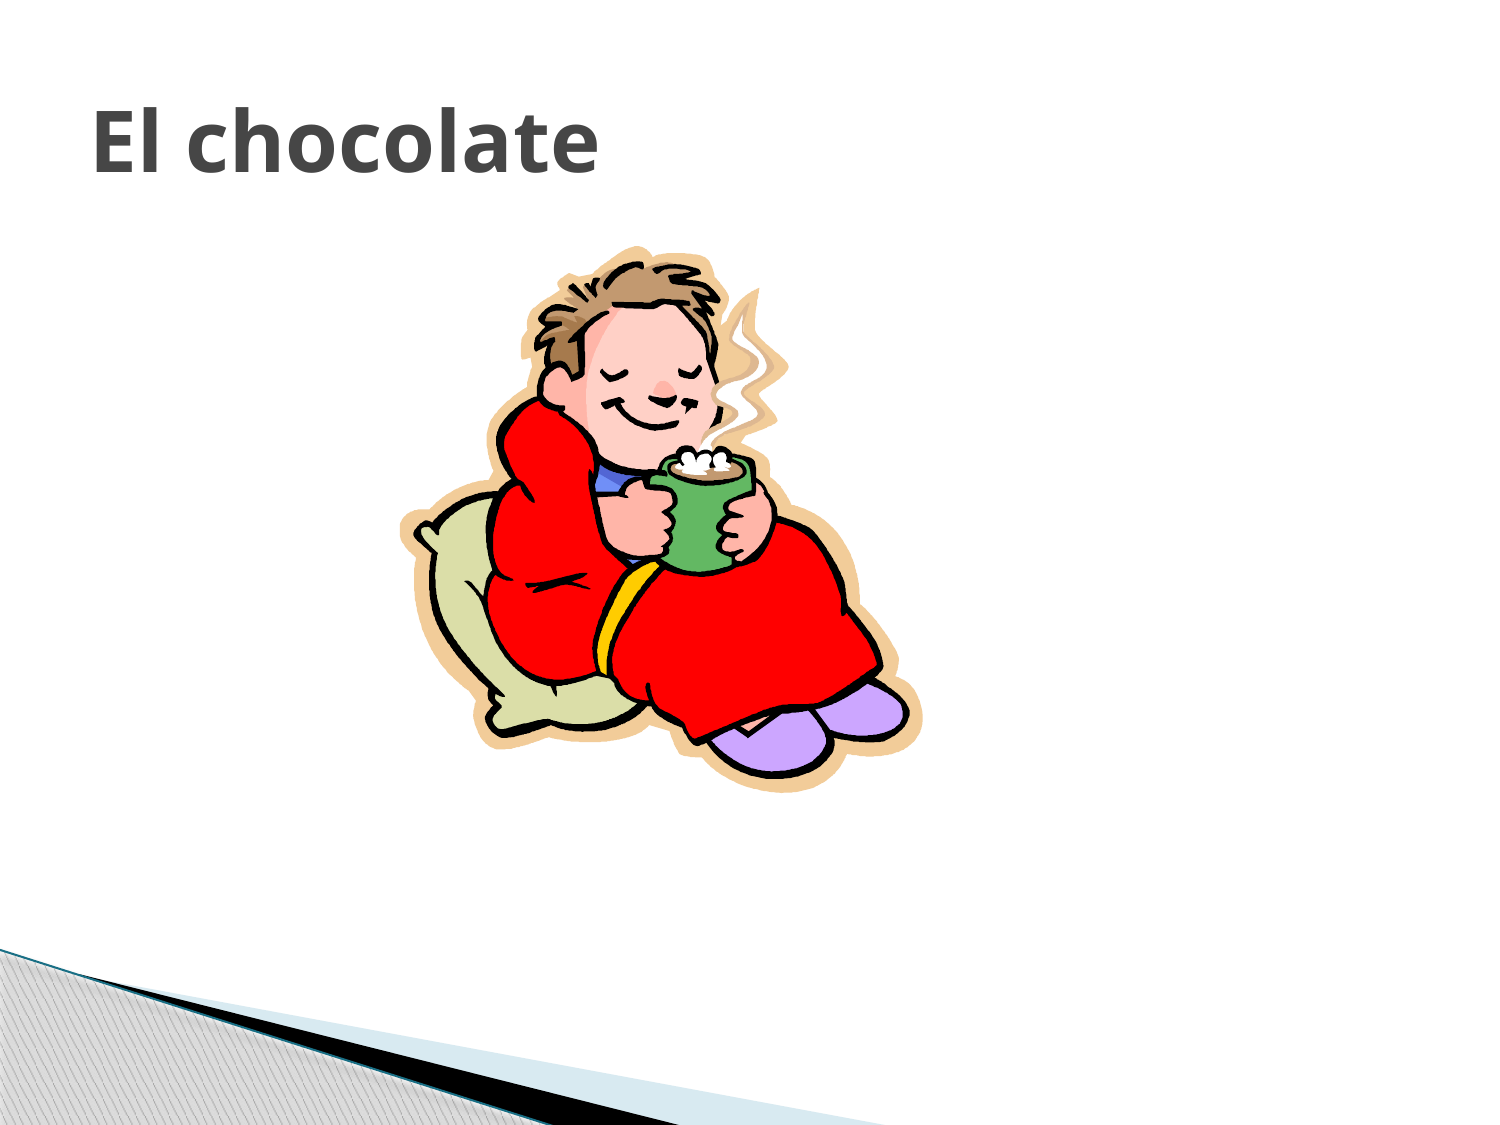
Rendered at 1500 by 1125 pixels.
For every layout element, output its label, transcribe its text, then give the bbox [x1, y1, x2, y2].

title El chocolate [75, 45, 1425, 233]
picture [399, 237, 932, 803]
